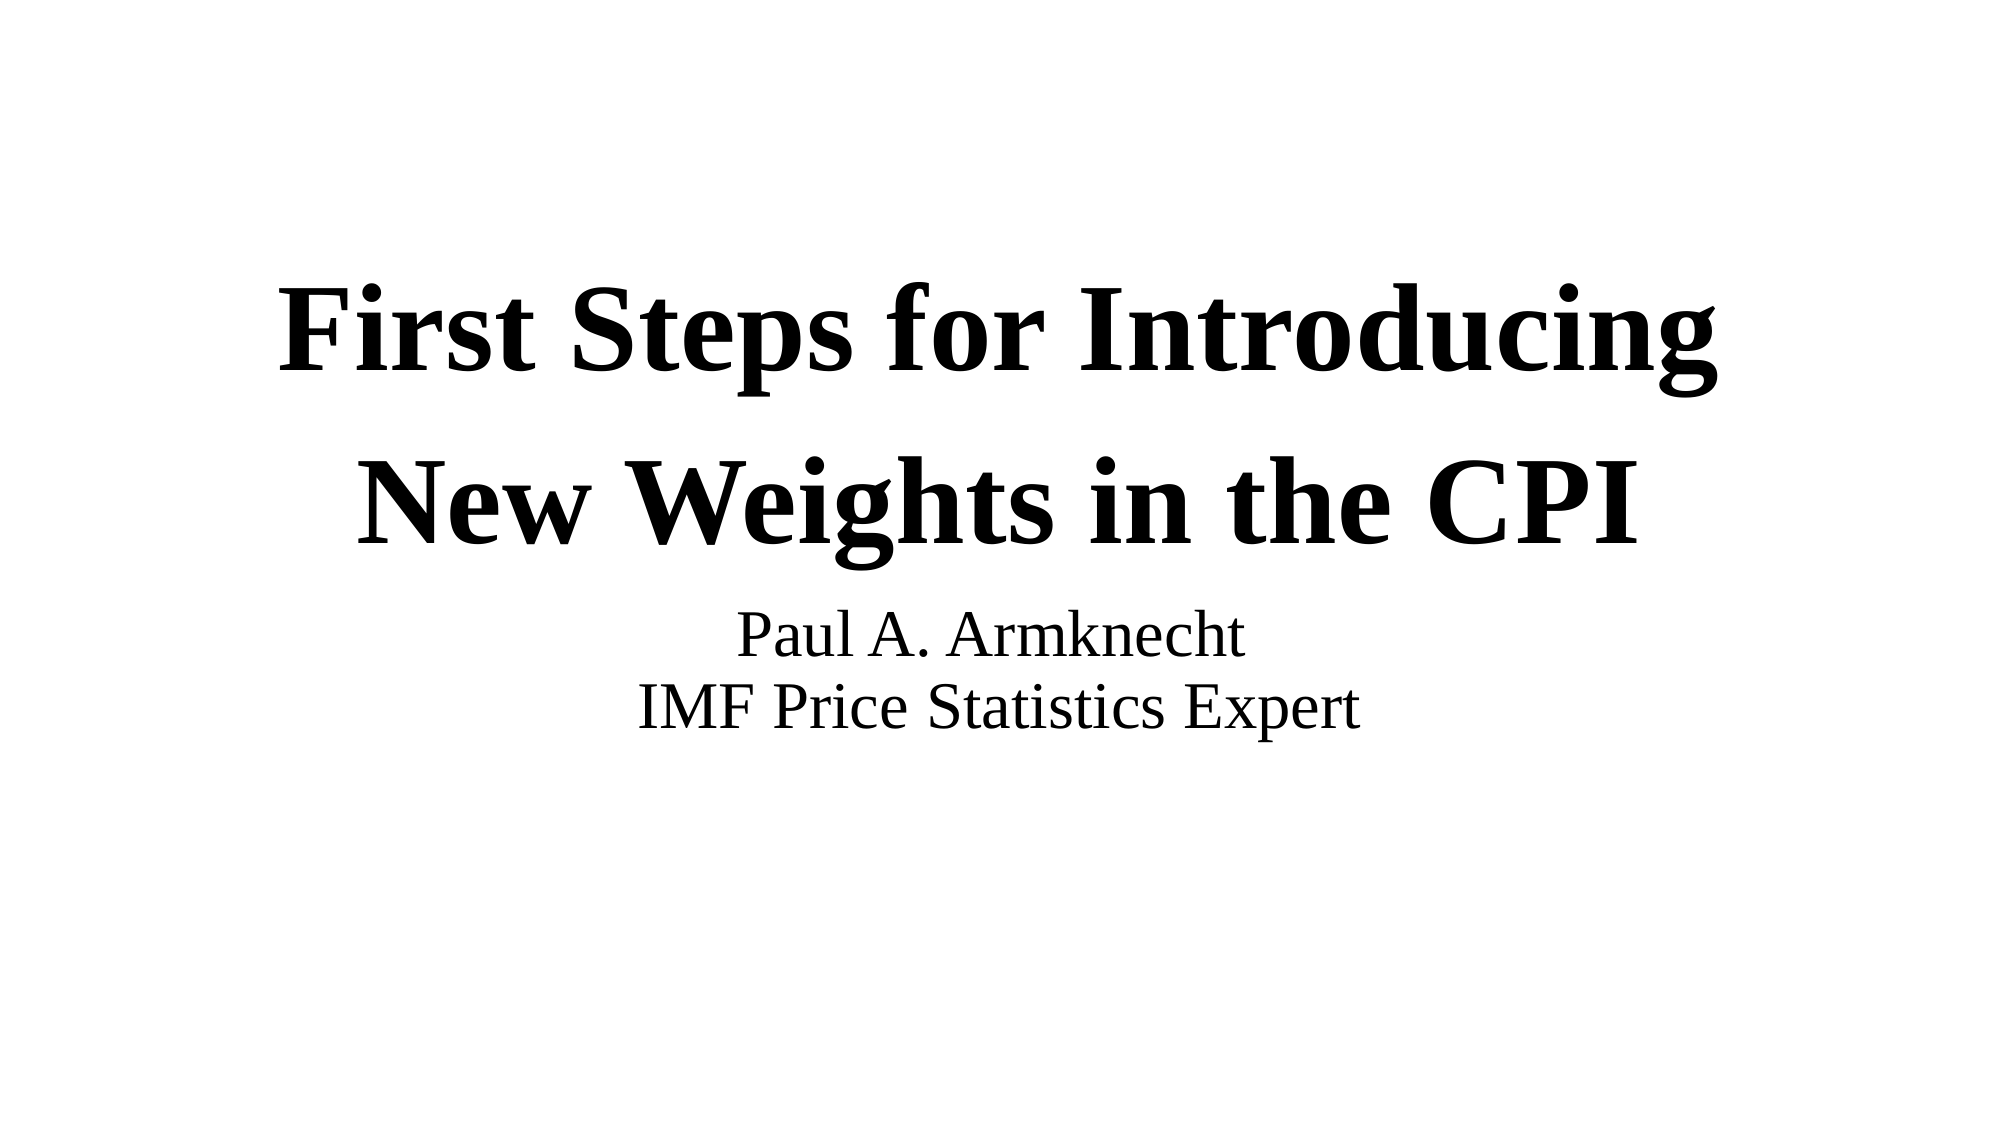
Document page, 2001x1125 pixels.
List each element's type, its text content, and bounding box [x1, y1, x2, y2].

subtitle Paul A. Armknecht IMF Price Statistics Expert [249, 590, 1750, 863]
title First Steps for Introducing New Weights in the CPI [249, 184, 1750, 576]
